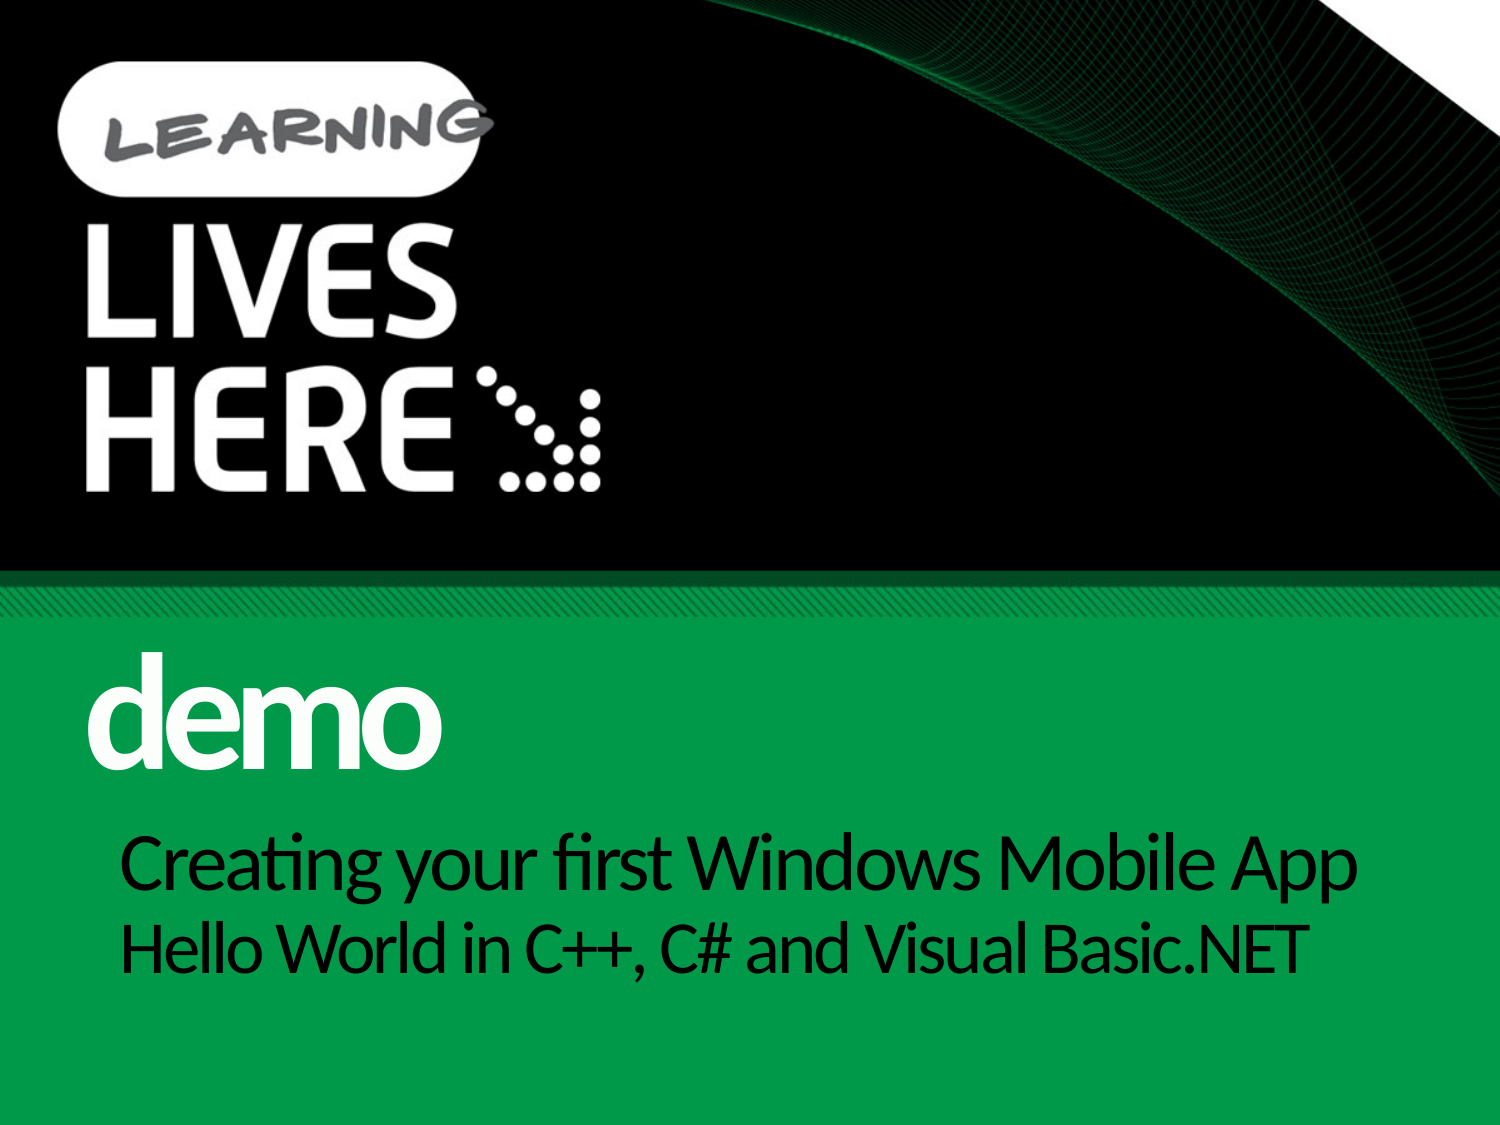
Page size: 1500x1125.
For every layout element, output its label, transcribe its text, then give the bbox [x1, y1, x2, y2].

picture [0, 0, 1500, 1125]
list demo [83, 625, 1344, 800]
title Creating your first Windows Mobile App Hello World in C++, C# and Visual Basic.NET [119, 818, 1375, 943]
